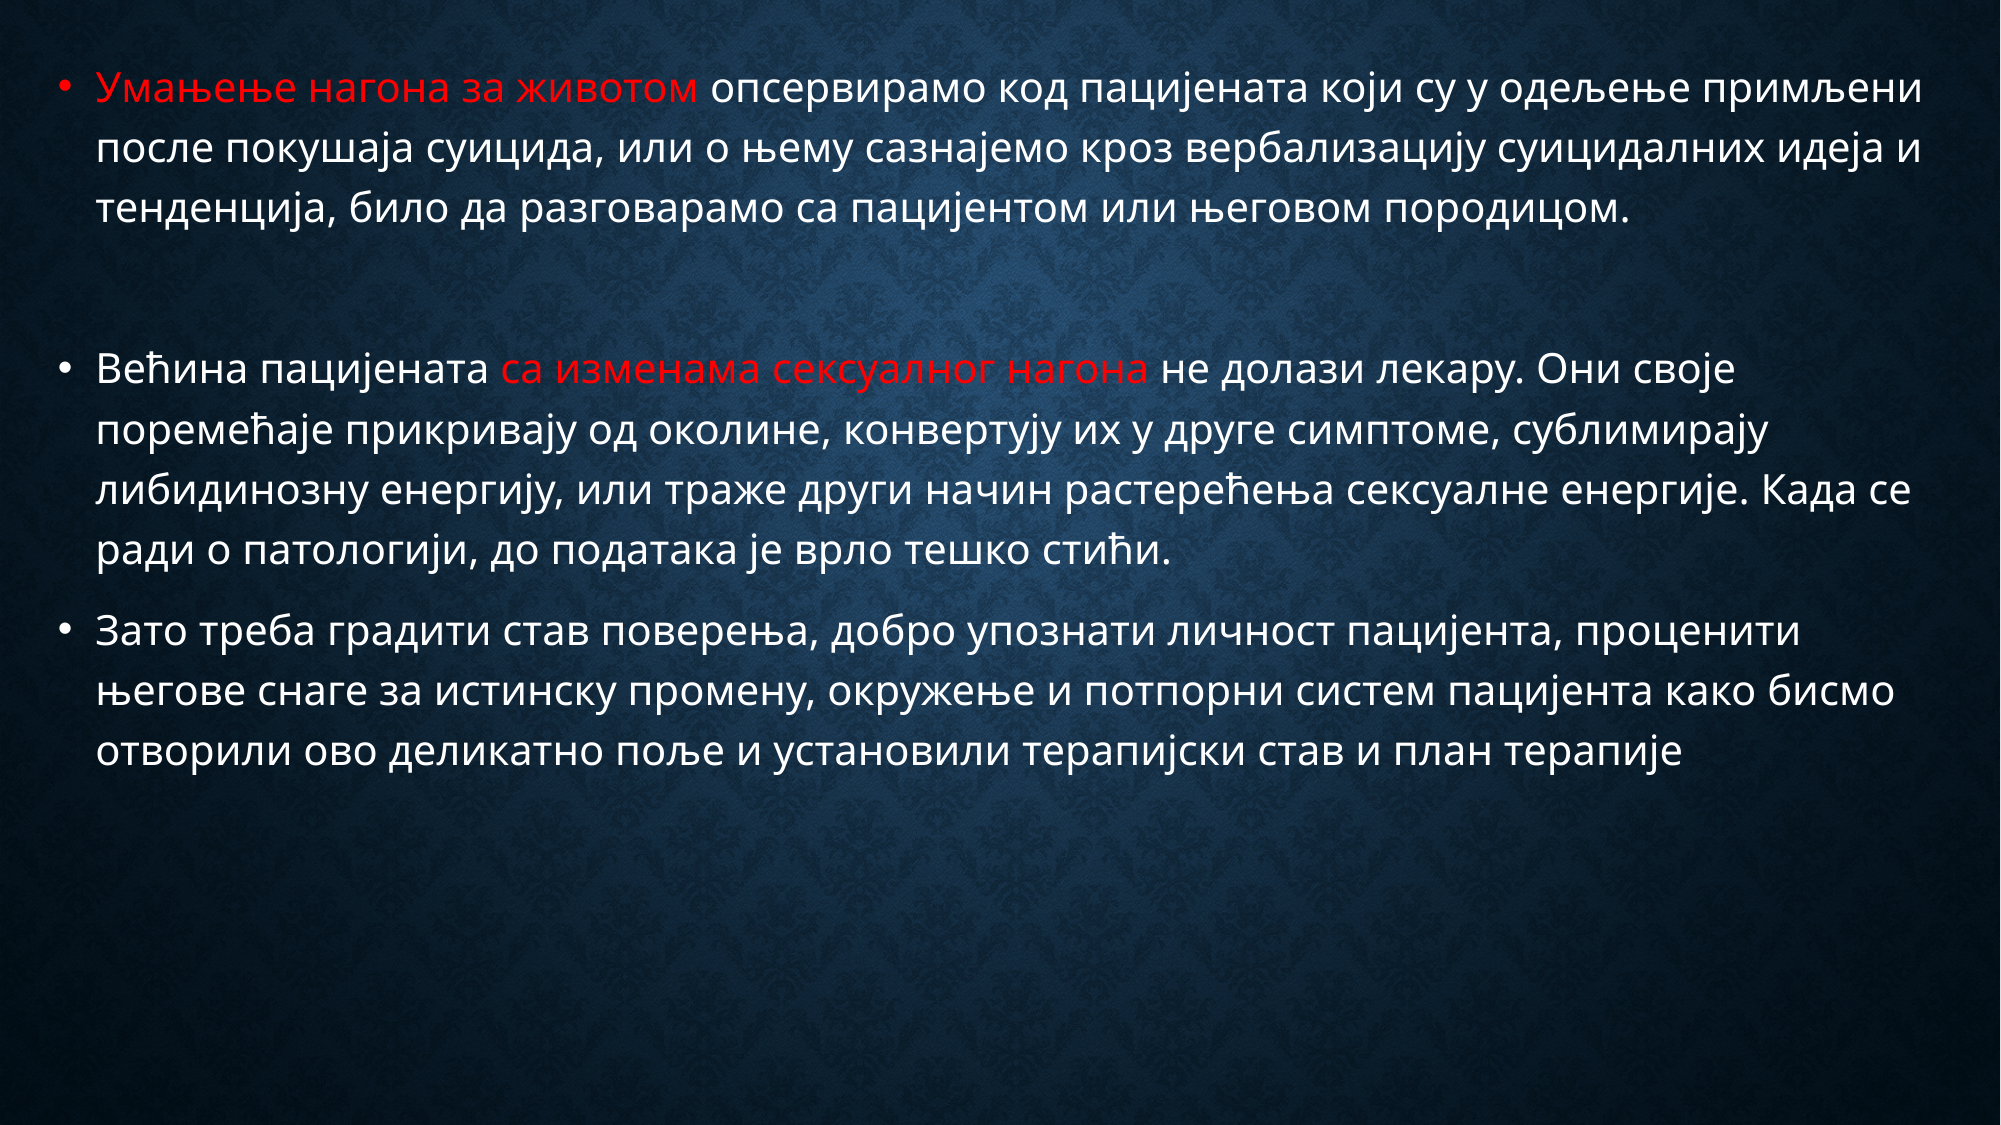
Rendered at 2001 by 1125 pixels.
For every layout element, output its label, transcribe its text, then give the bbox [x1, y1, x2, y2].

list Умањење нагона за животом опсервирамо код пацијената који су у одељење примљени после покушаја суицида, или о њему сазнајемо кроз вербализацију суицидалних идеја и тенденција, било да разговарамо са пацијентом или његовом породицом. Већина пацијената са изменама сексуалног нагона не долази лекару. Они своје поремећаје прикривају од околине, конвертују их у друге симптоме, сублимирају либидинозну енергију, или траже други начин растерећења сексуалне енергије. Када се ради о патологији, до података је врло тешко стићи. Зато треба градити став поверења, добро упознати личност пацијента, проценити његове снаге за истинску промену, окружење и потпорни систем пацијента како бисмо отворили ово деликатно поље и установили терапијски став и план терапије [42, 42, 1950, 1077]
